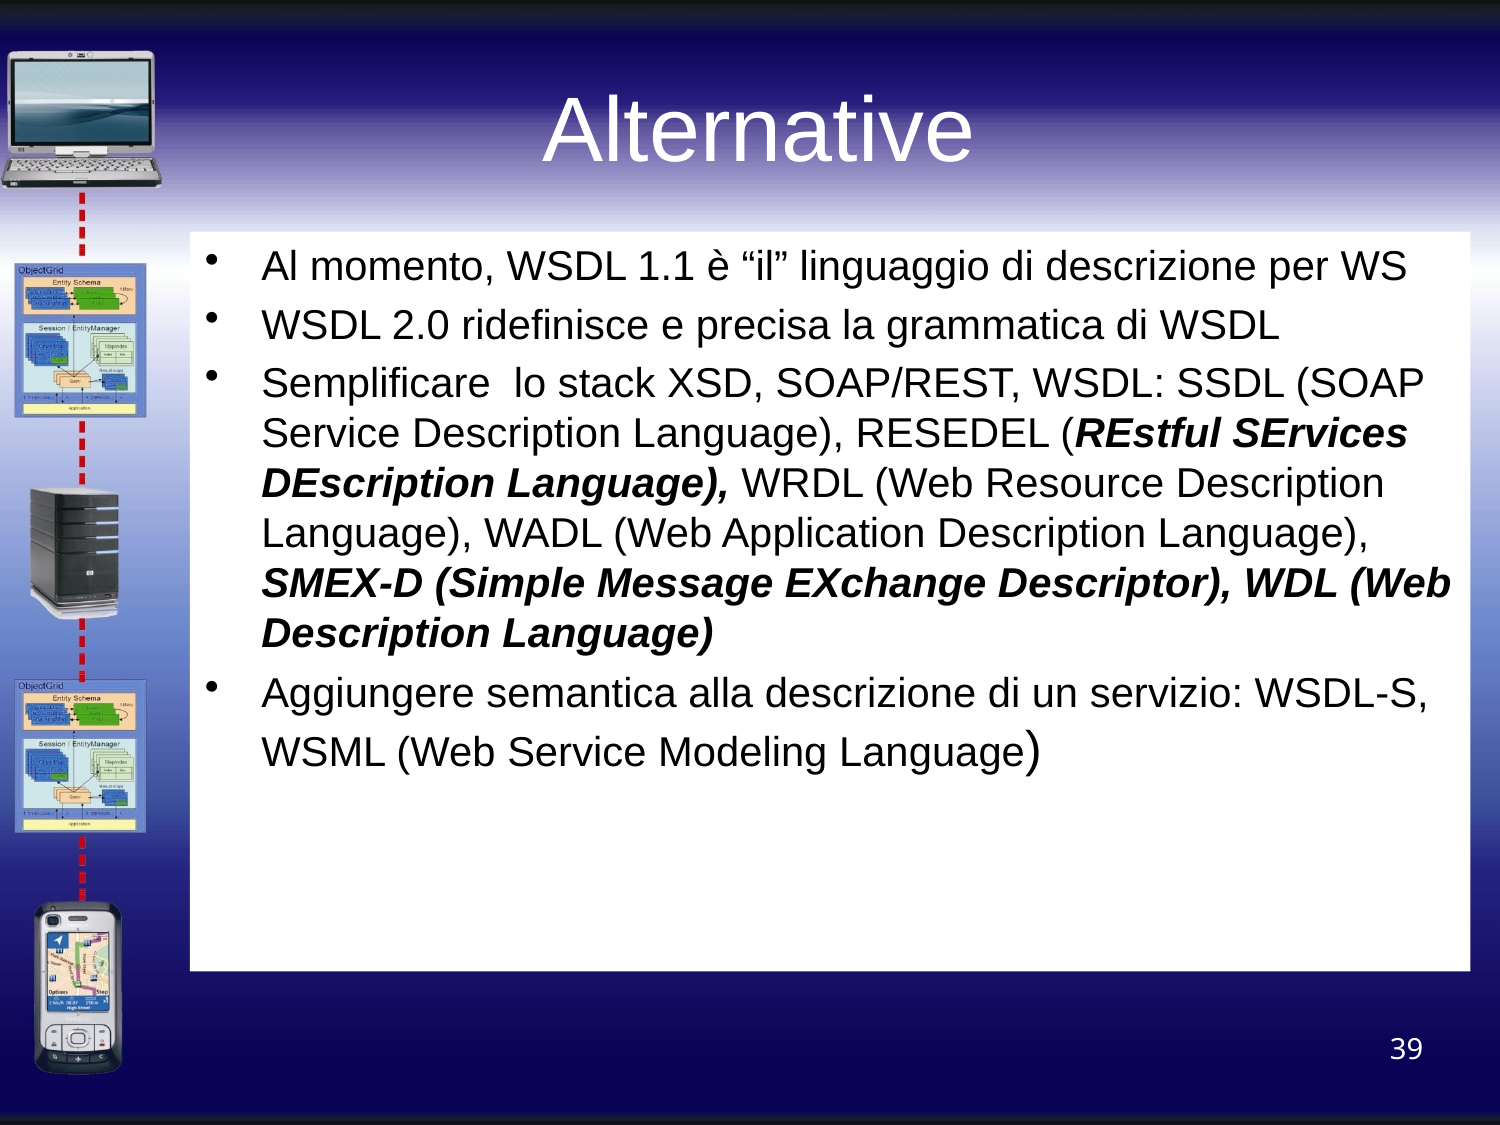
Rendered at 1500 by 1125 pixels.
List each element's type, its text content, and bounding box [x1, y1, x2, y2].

title Alternative [118, 30, 1400, 219]
list Al momento, WSDL 1.1 è “il” linguaggio di descrizione per WS WSDL 2.0 ridefinisce e precisa la grammatica di WSDL Semplificare lo stack XSD, SOAP/REST, WSDL: SSDL (SOAP Service Description Language), RESEDEL (REstful SErvices DEscription Language), WRDL (Web Resource Description Language), WADL (Web Application Description Language), SMEX-D (Simple Message EXchange Descriptor), WDL (Web Description Language) Aggiungere semantica alla descrizione di un servizio: WSDL-S, WSML (Web Service Modeling Language) [189, 231, 1471, 972]
picture [0, 0, 1500, 1125]
